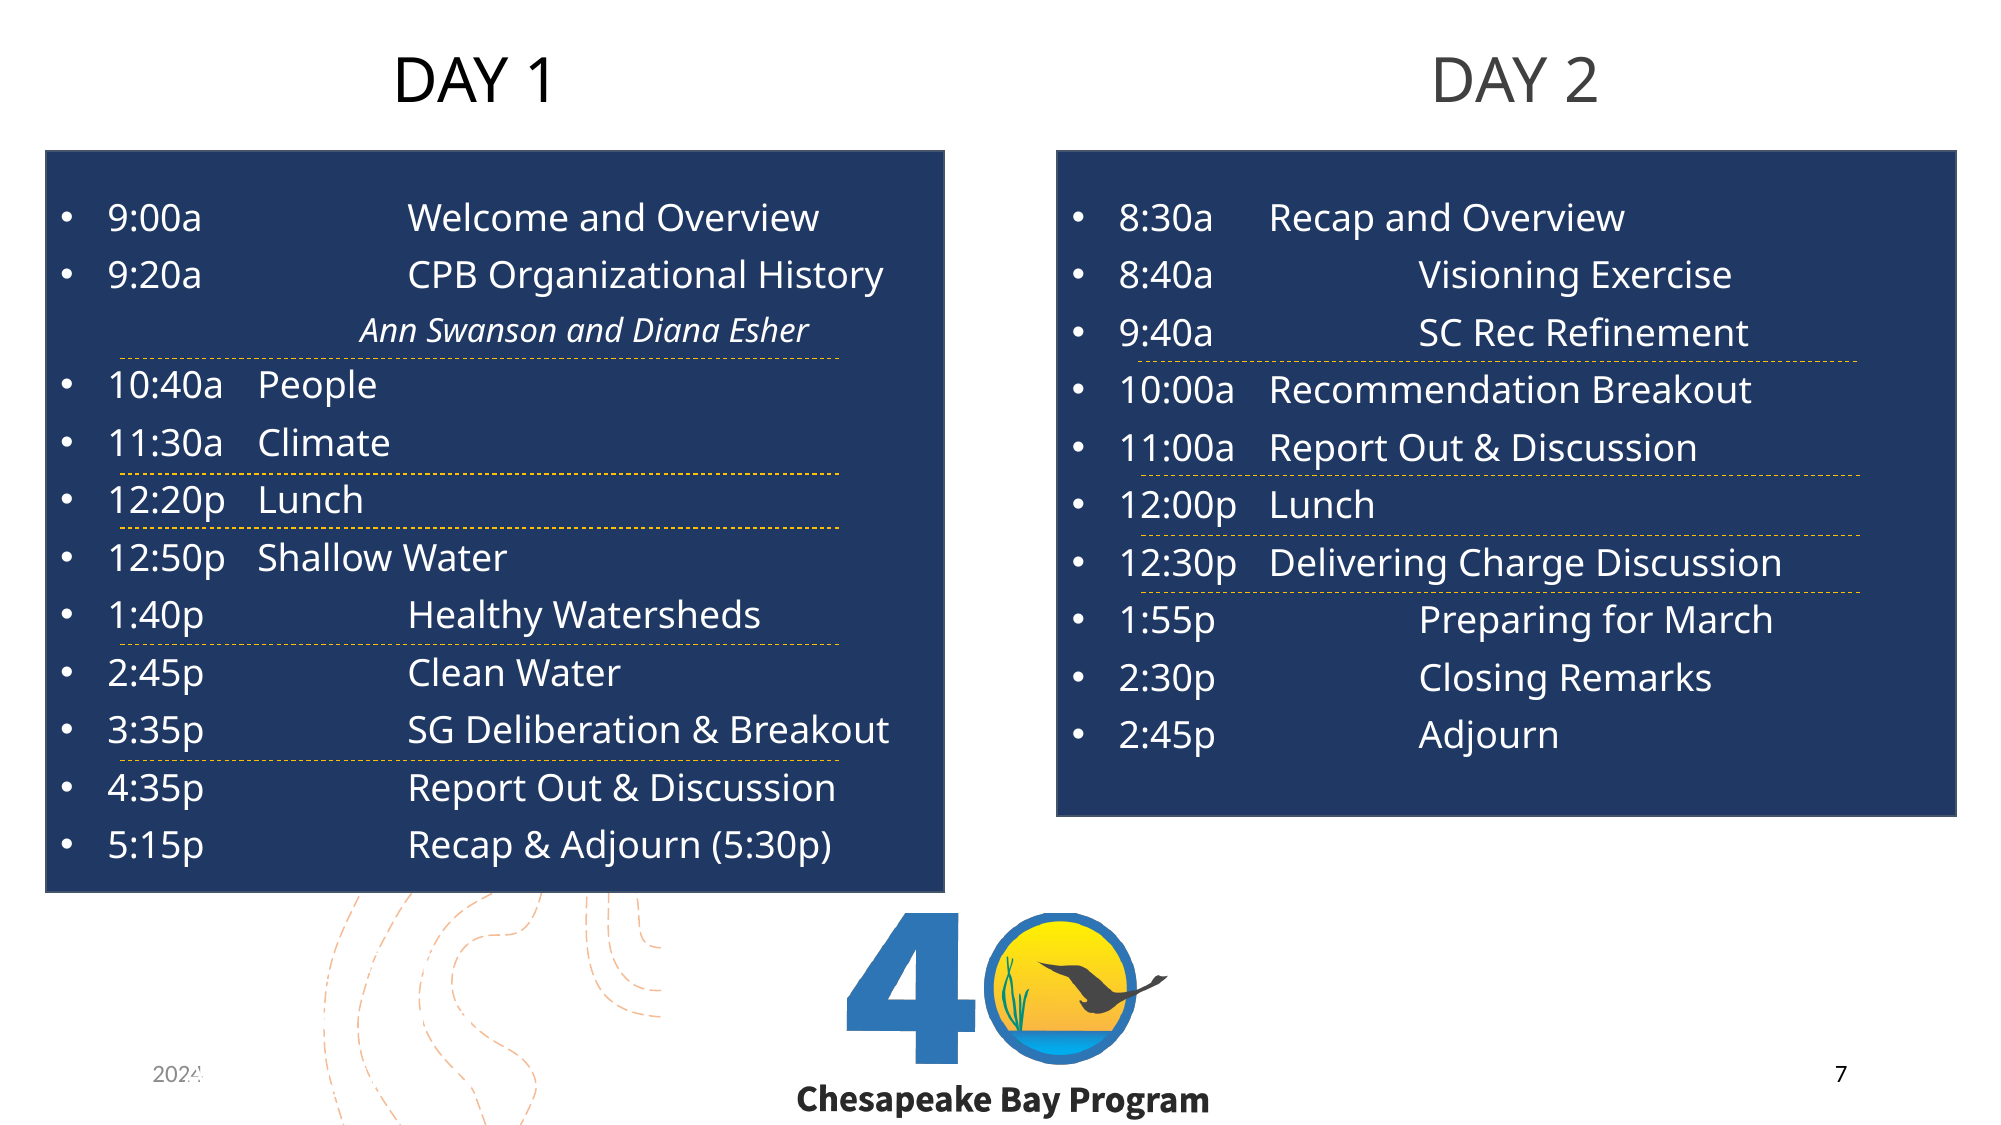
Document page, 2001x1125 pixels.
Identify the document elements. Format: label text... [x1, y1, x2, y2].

slide_number 2024 [137, 1042, 588, 1103]
text_box 9:00a Welcome and Overview 9:20a CPB Organizational History Ann Swanson and Diana Esher 10:40a People 11:30a Climate 12:20p Lunch 12:50p Shallow Water 1:40p Healthy Watersheds 2:45p Clean Water 3:35p SG Deliberation & Breakout 4:35p Report Out & Discussion 5:15p Recap & Adjourn (5:30p) Virtual Engagement Chat documentation AV configuration [45, 150, 945, 893]
title DAY 1 [76, 13, 877, 150]
text_box 8:30a Recap and Overview 8:40a Visioning Exercise 9:40a SC Rec Refinement 10:00a Recommendation Breakout 11:00a Report Out & Discussion 12:00p Lunch 12:30p Delivering Charge Discussion 1:55p Preparing for March 2:30p Closing Remarks 2:45p Adjourn [1056, 150, 1957, 817]
text_box DAY 2 [1115, 13, 1916, 152]
picture [789, 913, 1216, 1120]
slide_number 7 [1412, 1042, 1863, 1103]
